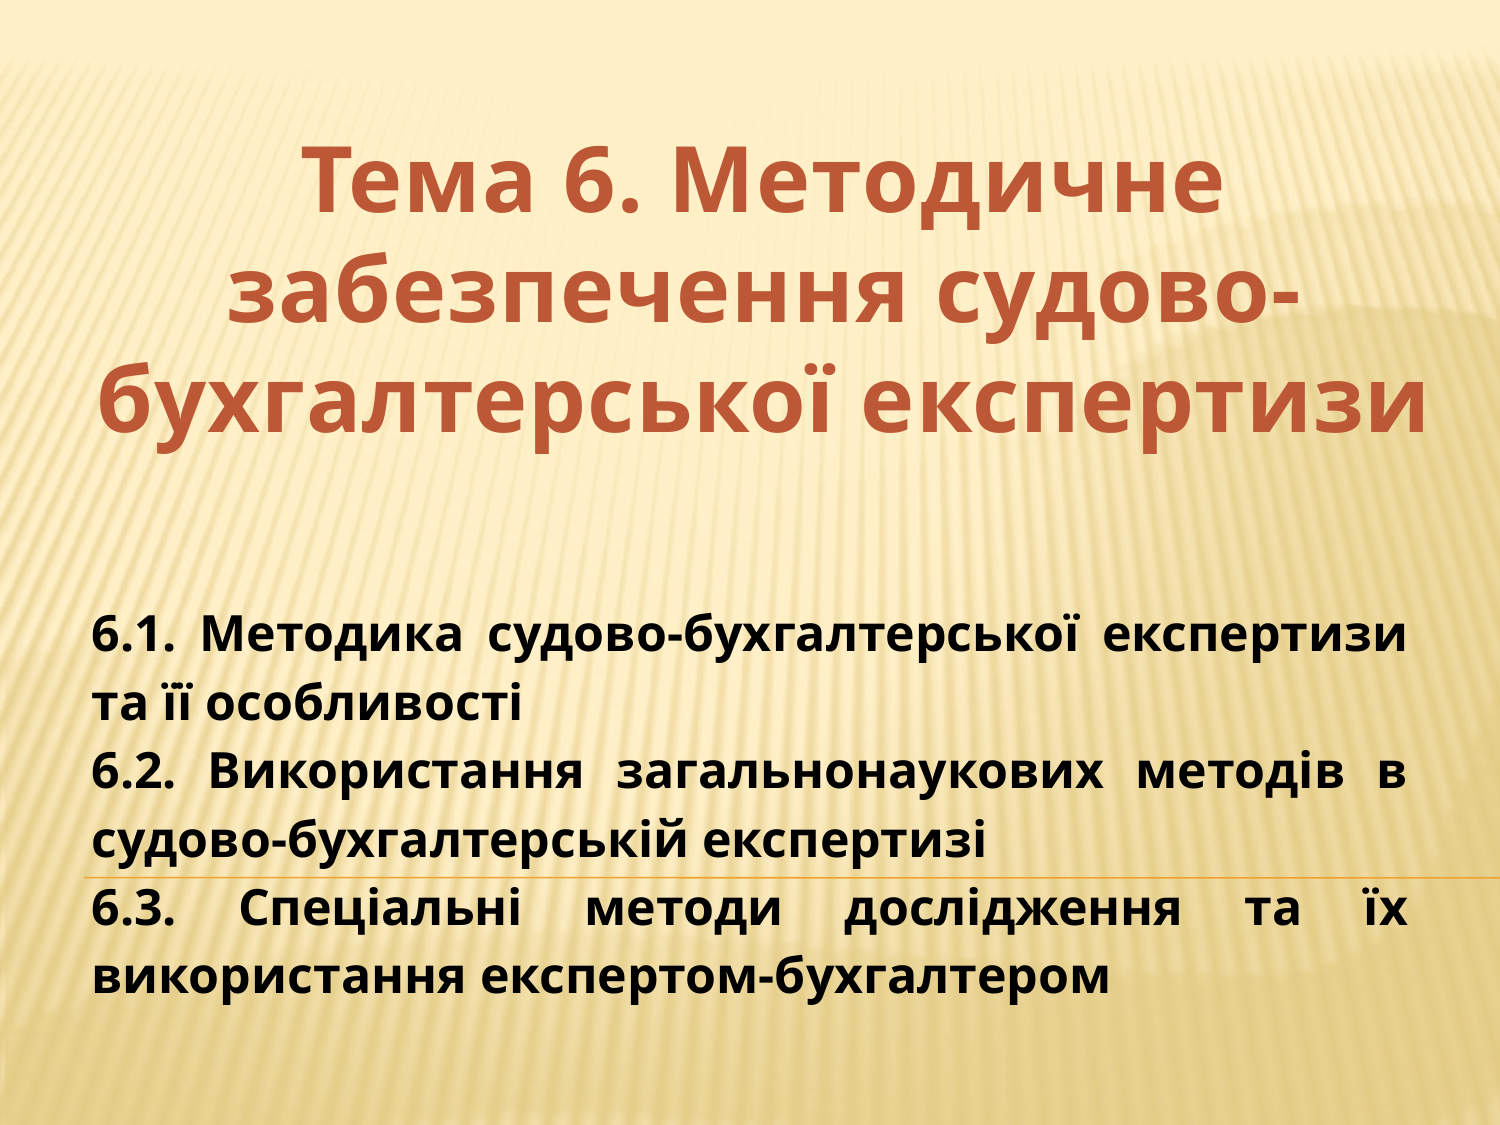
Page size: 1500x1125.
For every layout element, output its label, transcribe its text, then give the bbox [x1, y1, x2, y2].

text_box Тема 6. Методичне забезпечення судово-бухгалтерської експертизи [29, 113, 1500, 459]
text_box 6.1. Методика судово-бухгалтерської експертизи та її особливості 6.2. Використання загальнонаукових методів в судово-бухгалтерській експертизі 6.3. Спеціальні методи дослідження та їх використання експертом-бухгалтером [76, 586, 1424, 1012]
